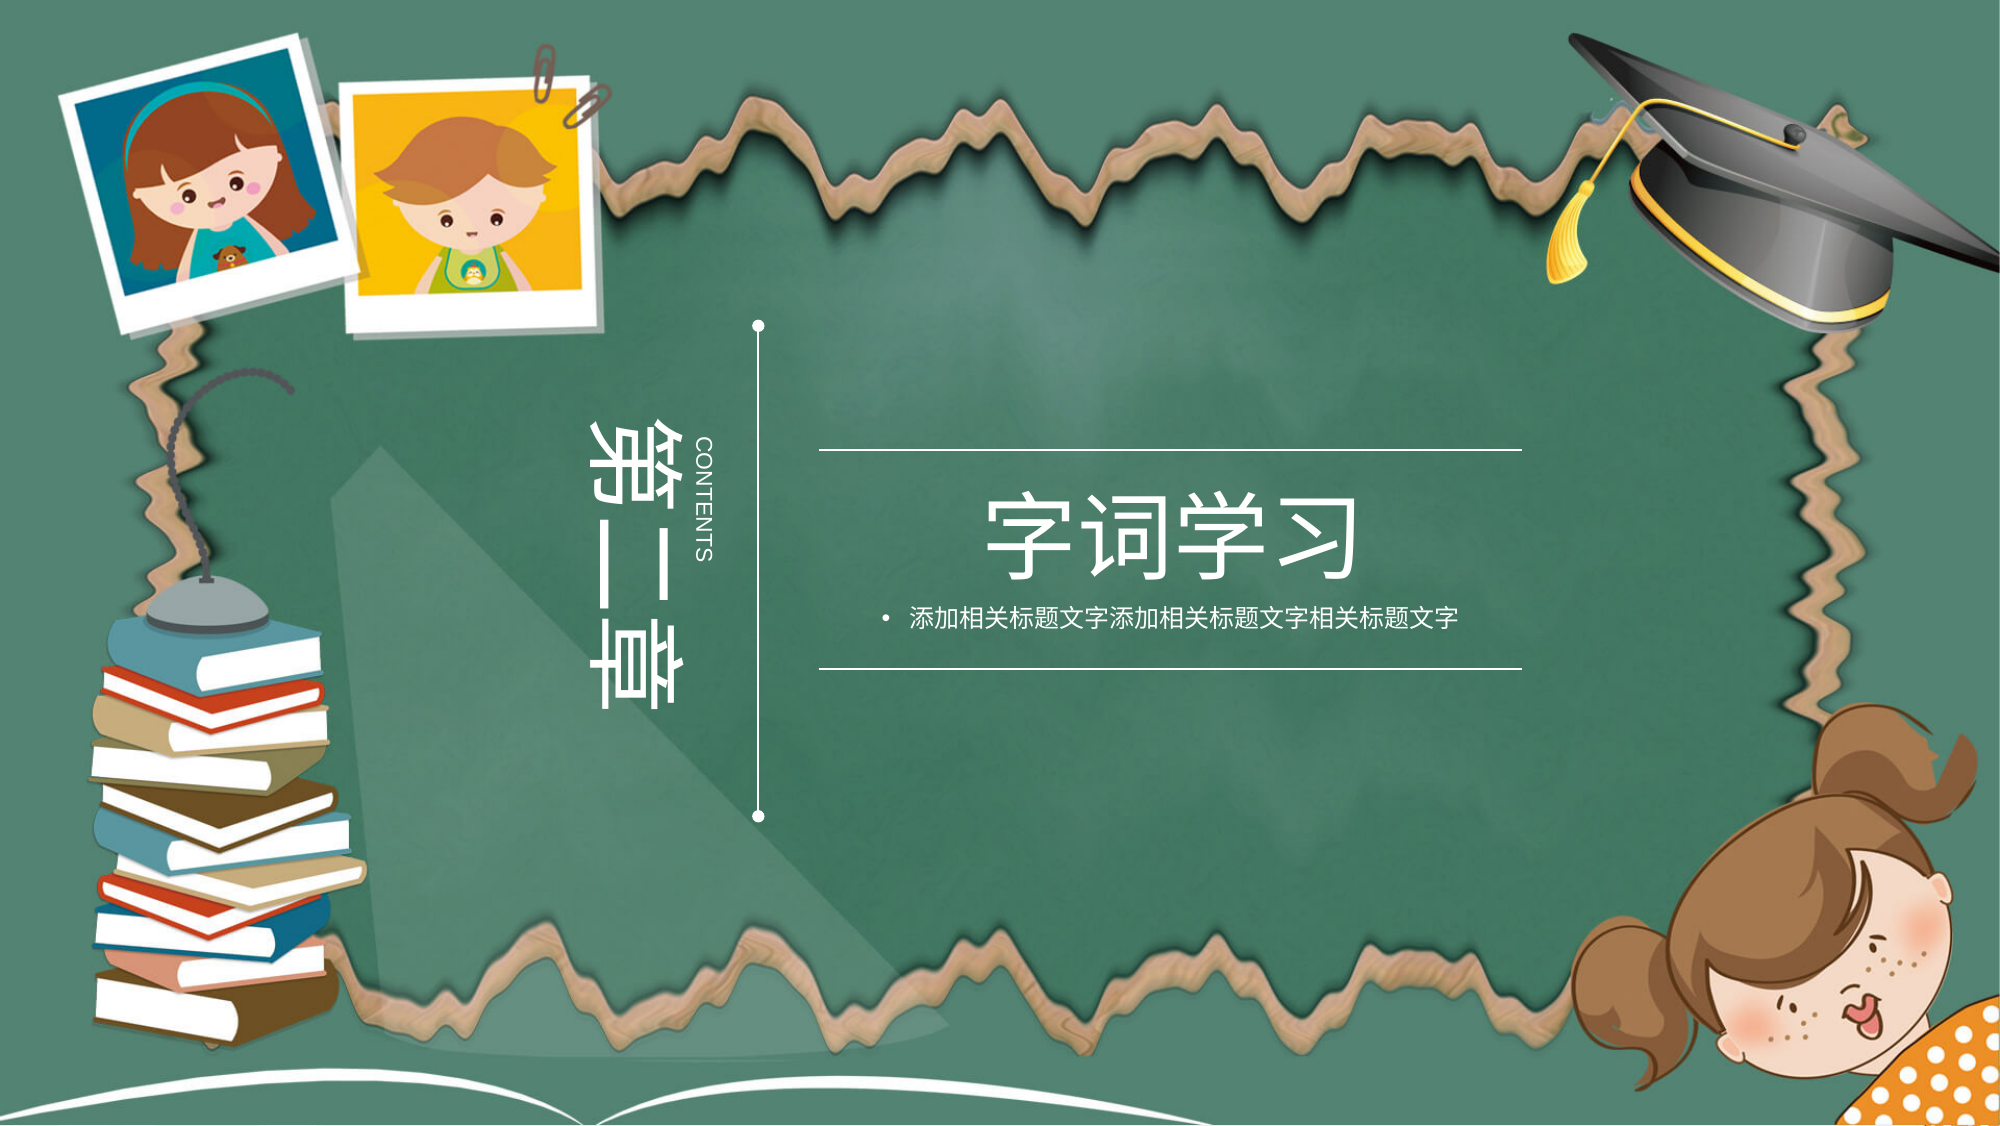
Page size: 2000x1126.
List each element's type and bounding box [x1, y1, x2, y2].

picture [0, 0, 2000, 1126]
text_box [818, 449, 1523, 670]
